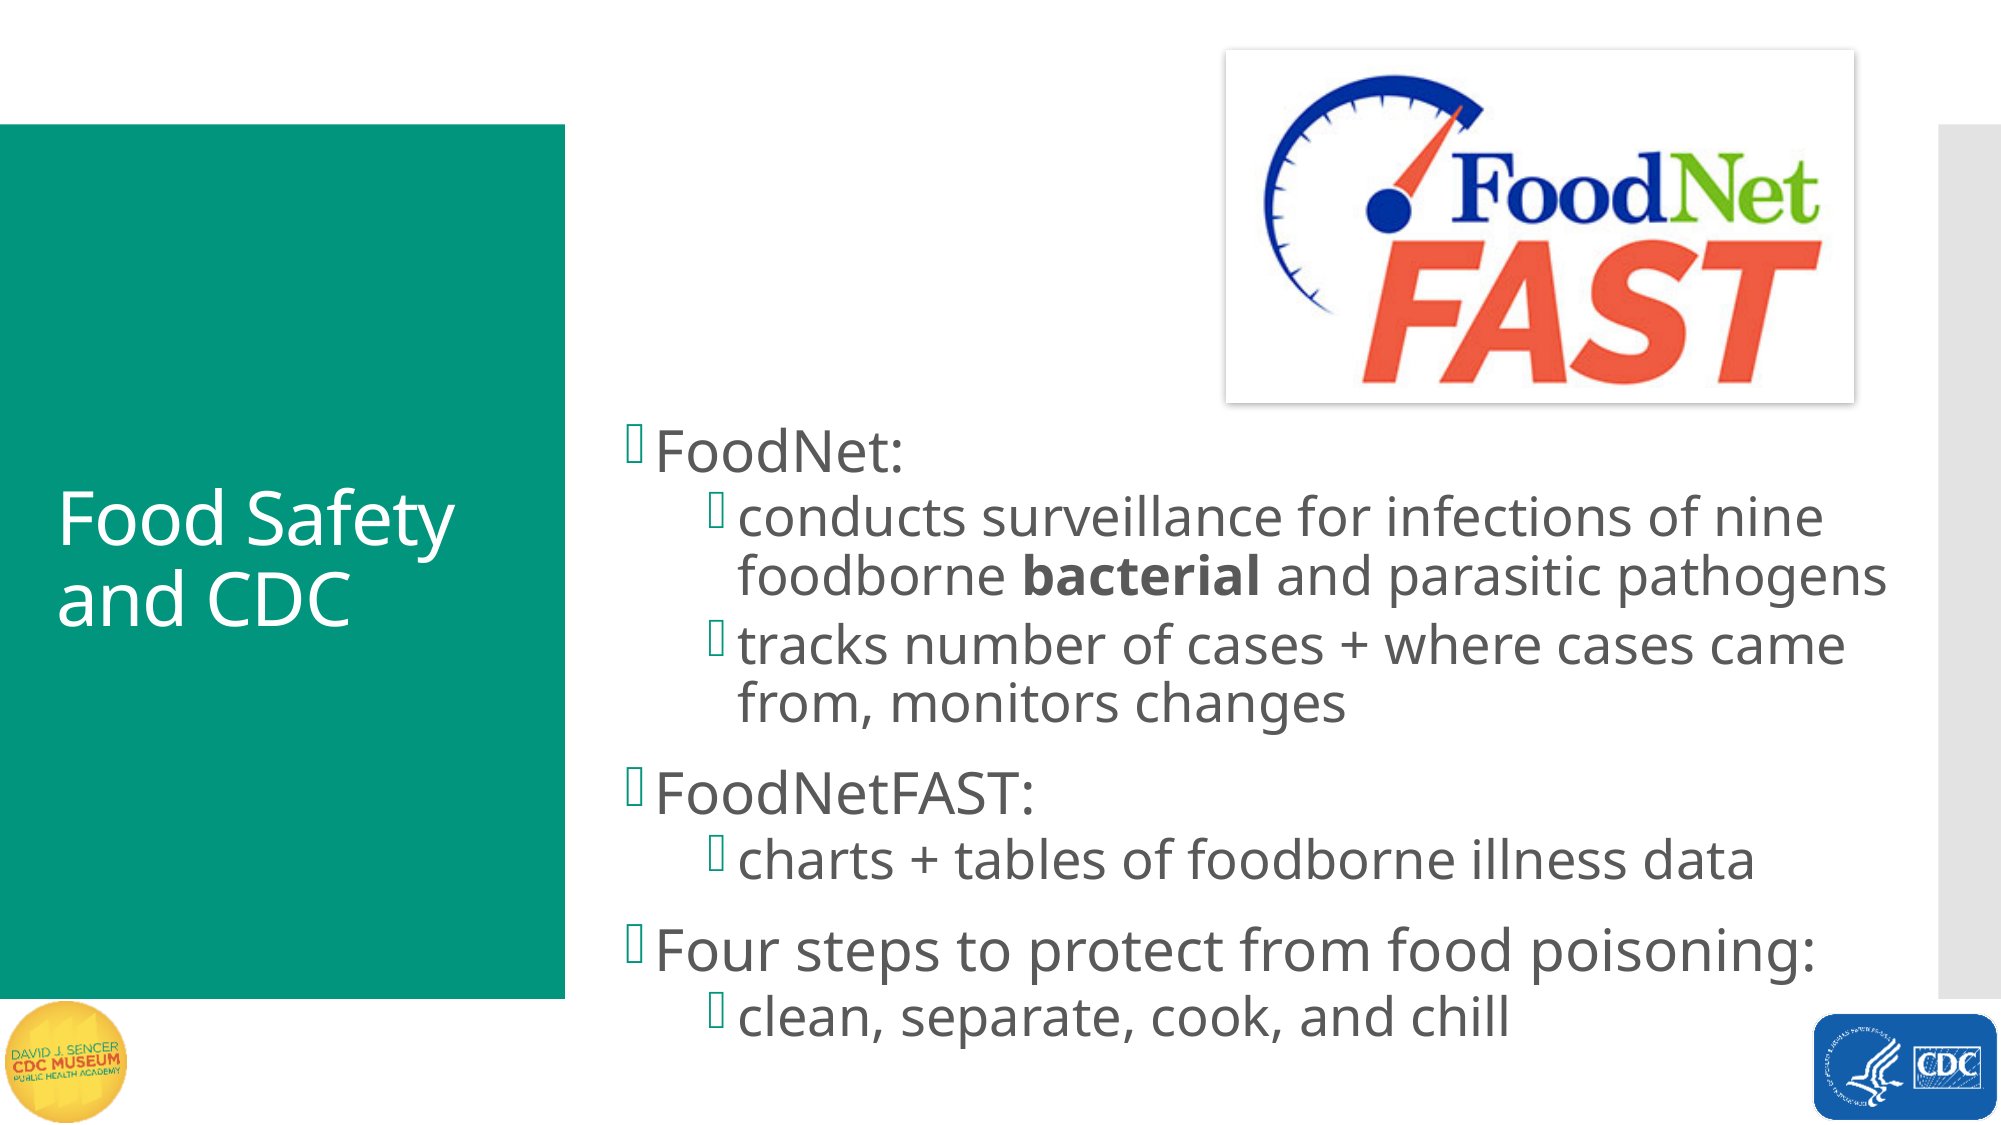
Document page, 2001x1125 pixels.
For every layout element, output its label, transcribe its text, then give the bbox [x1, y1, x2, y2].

picture [1801, 1006, 2000, 1125]
picture [1240, 64, 1840, 389]
title Food Safety and CDC [41, 184, 525, 940]
picture [4, 1001, 127, 1123]
list FoodNet: conducts surveillance for infections of nine foodborne bacterial and parasitic pathogens tracks number of cases + where cases came from, monitors changes FoodNetFAST: charts + tables of foodborne illness data Four steps to protect from food poisoning: clean, separate, cook, and chill [609, 414, 1939, 1063]
